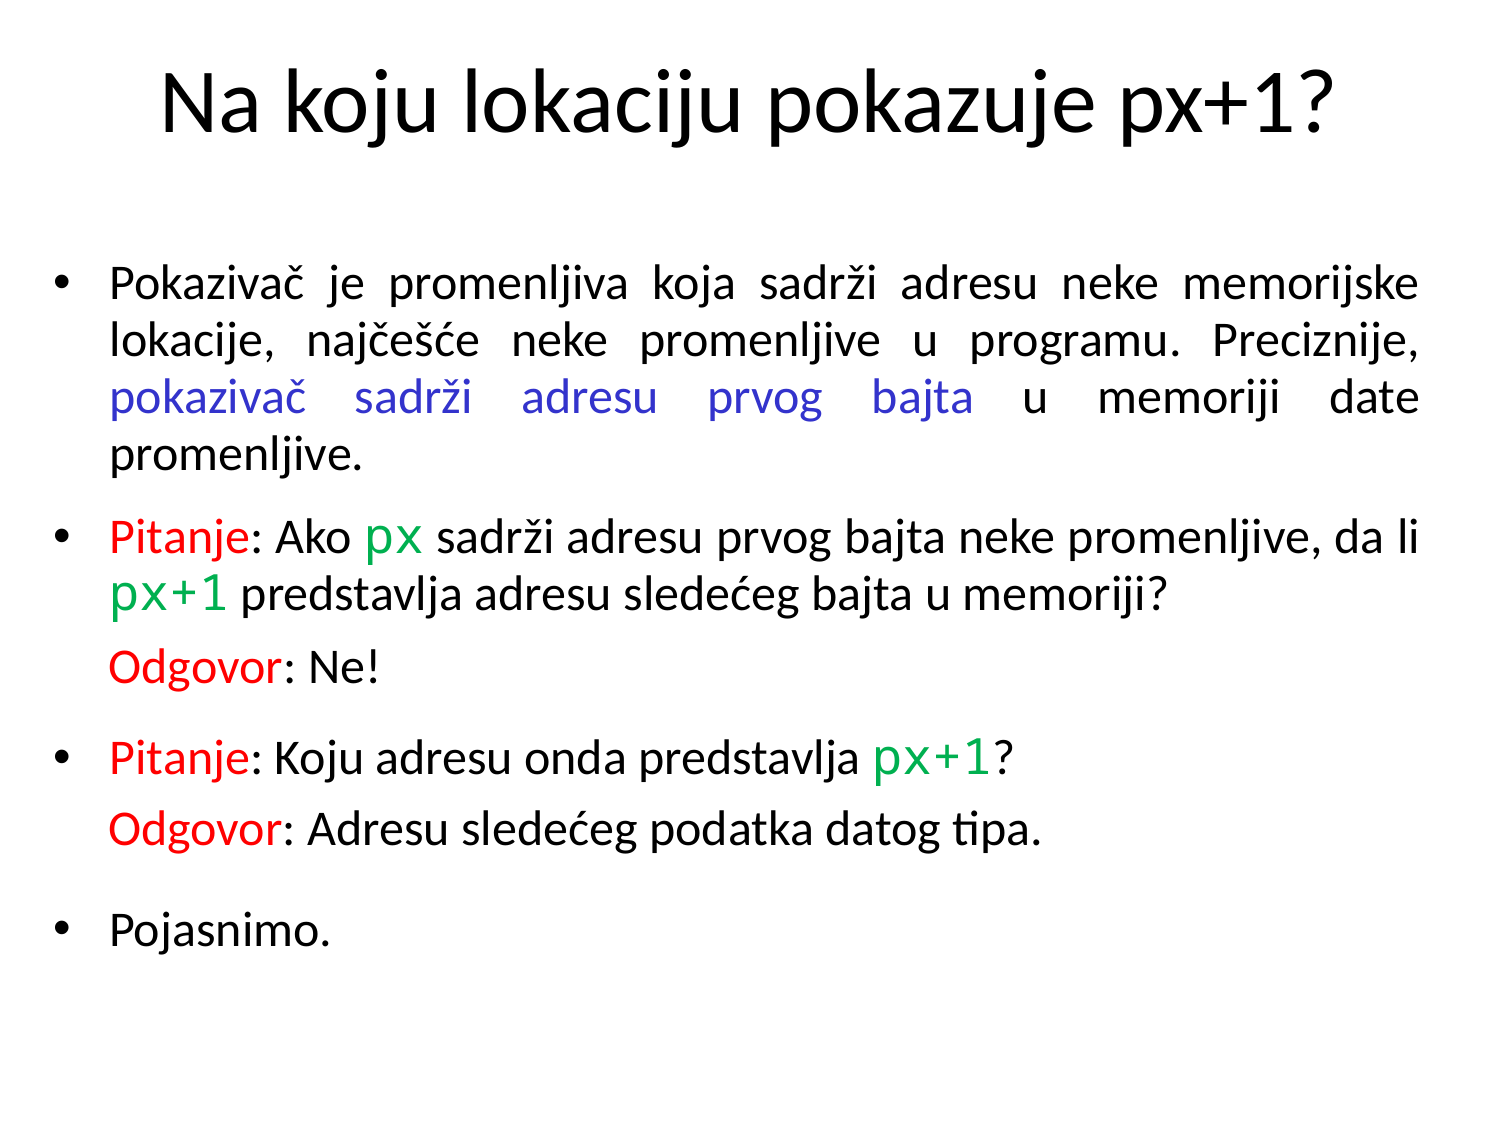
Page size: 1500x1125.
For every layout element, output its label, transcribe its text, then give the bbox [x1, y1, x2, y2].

text_box Odgovor: Ne! [94, 630, 455, 709]
text_box Pitanje: Koju adresu onda predstavlja px+1? [38, 721, 1436, 805]
title Na koju lokaciju pokazuje px+1? [112, 2, 1388, 190]
text_box Pojasnimo. [38, 893, 1258, 976]
text_box Odgovor: Adresu sledećeg podatka datog tipa. [93, 792, 1431, 871]
text_box Pitanje: Ako px sadrži adresu prvog bajta neke promenljive, da li px+1 predstavlja adresu sledećeg bajta u memoriji? [38, 500, 1436, 650]
text_box Pokazivač je promenljiva koja sadrži adresu neke memorijske lokacije, najčešće neke promenljive u programu. Preciznije, pokazivač sadrži adresu prvog bajta u memoriji date promenljive. [38, 246, 1436, 496]
